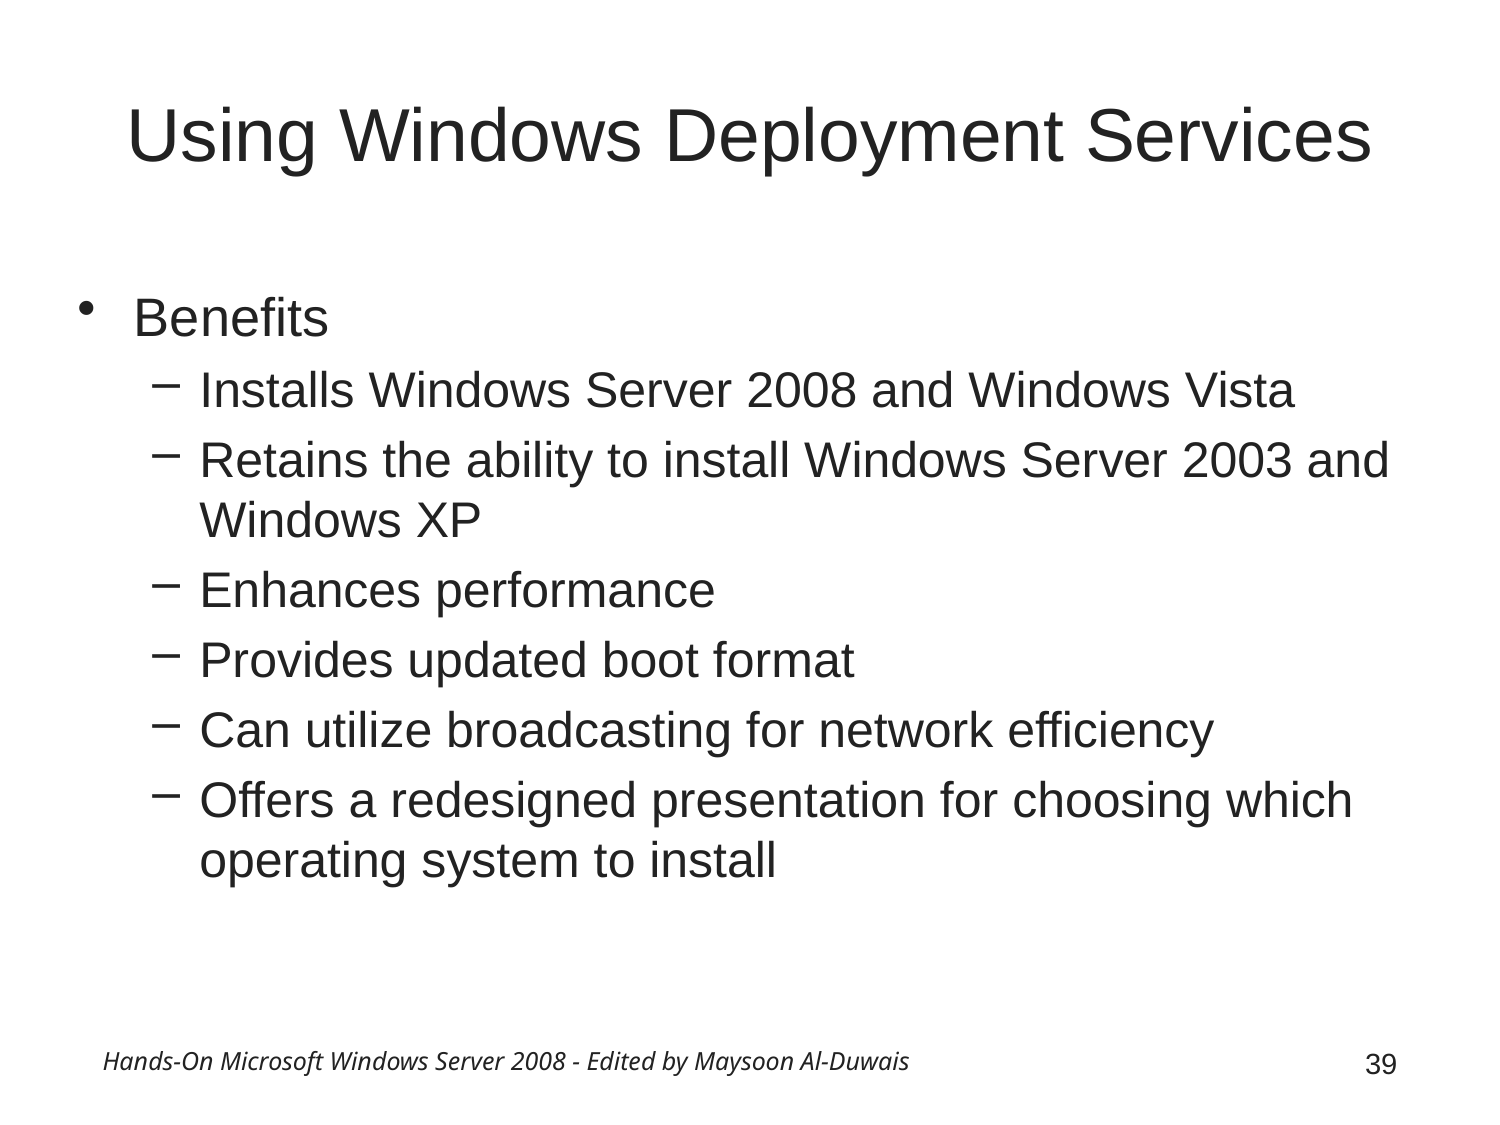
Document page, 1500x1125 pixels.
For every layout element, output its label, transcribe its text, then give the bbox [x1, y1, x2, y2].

title Using Windows Deployment Services [87, 37, 1413, 226]
footer Hands-On Microsoft Windows Server 2008 - Edited by Maysoon Al-Duwais [87, 1037, 1074, 1101]
list Benefits Installs Windows Server 2008 and Windows Vista Retains the ability to install Windows Server 2003 and Windows XP Enhances performance Provides updated boot format Can utilize broadcasting for network efficiency Offers a redesigned presentation for choosing which operating system to install [62, 274, 1426, 1026]
slide_number 39 [1074, 1037, 1413, 1101]
